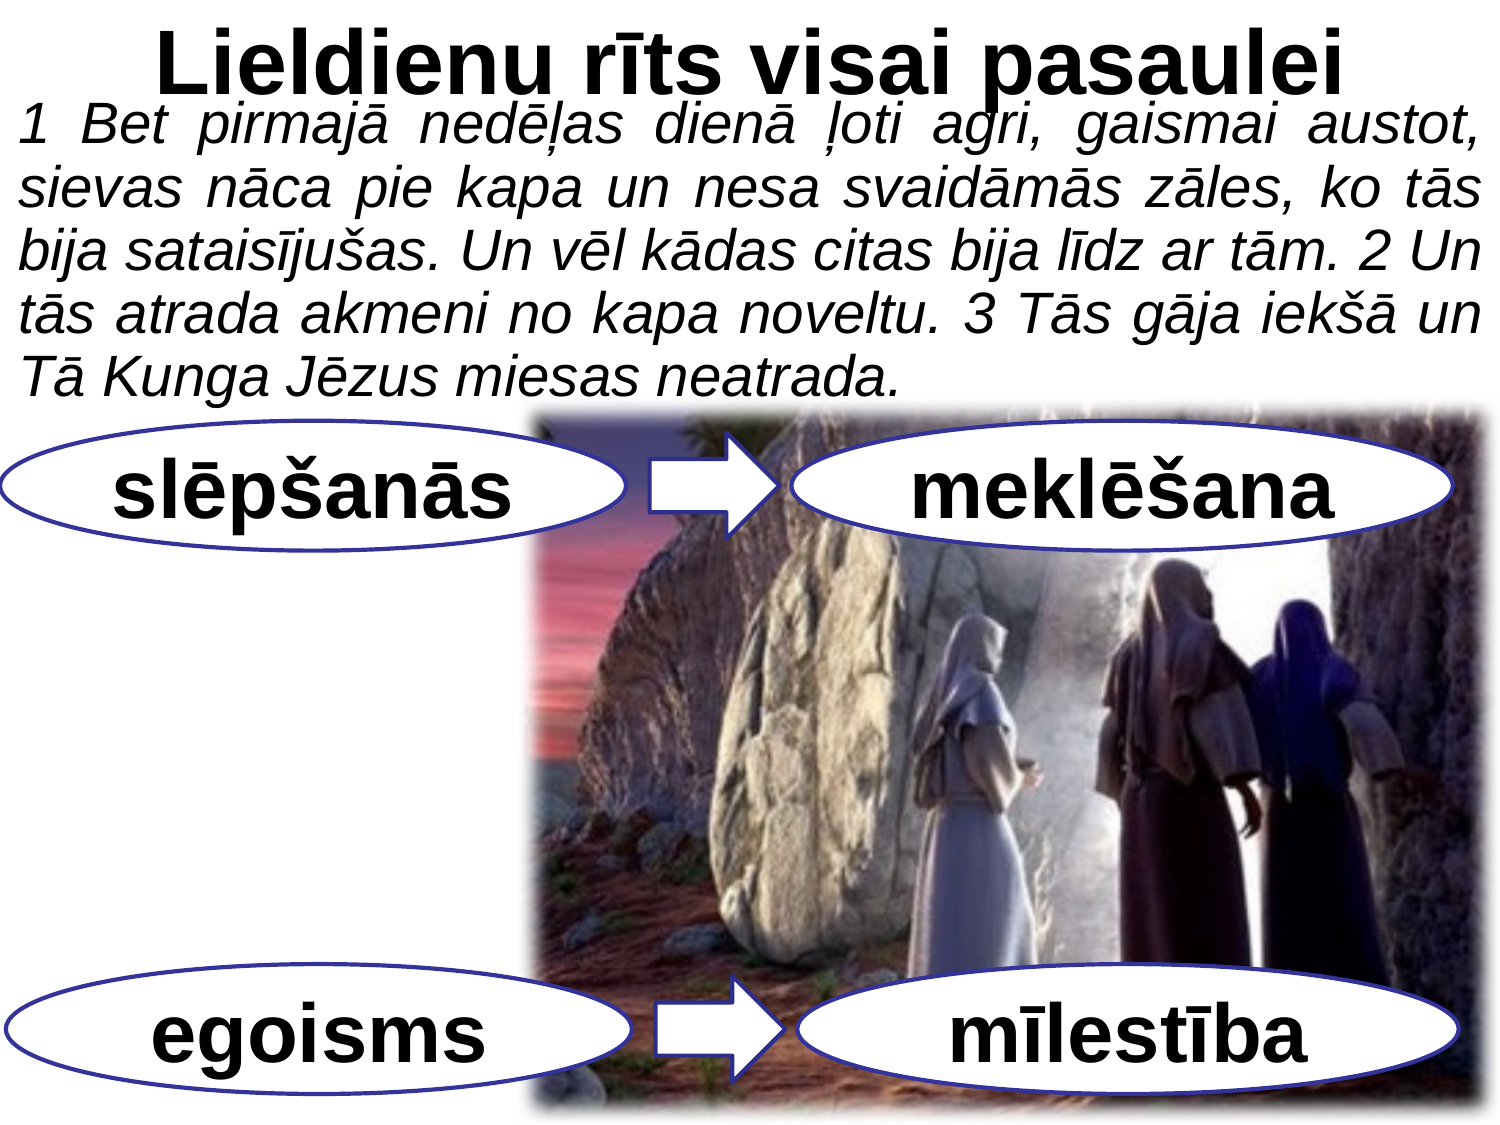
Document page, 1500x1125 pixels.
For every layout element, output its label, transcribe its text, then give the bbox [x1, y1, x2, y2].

list 1 Bet pirmajā nedēļas dienā ļoti agri, gaismai austot, sievas nāca pie kapa un nesa svaidāmās zāles, ko tās bija sataisījušas. Un vēl kādas citas bija līdz ar tām. 2 Un tās atrada akmeni no kapa noveltu. 3 Tās gāja iekšā un Tā Kunga Jēzus miesas neatrada. [0, 77, 1500, 256]
title Lieldienu rīts visai pasaulei [2, 0, 1500, 117]
text_box egoisms [3, 961, 512, 1097]
text_box slēpšanās [0, 418, 512, 553]
picture [517, 396, 1500, 1125]
